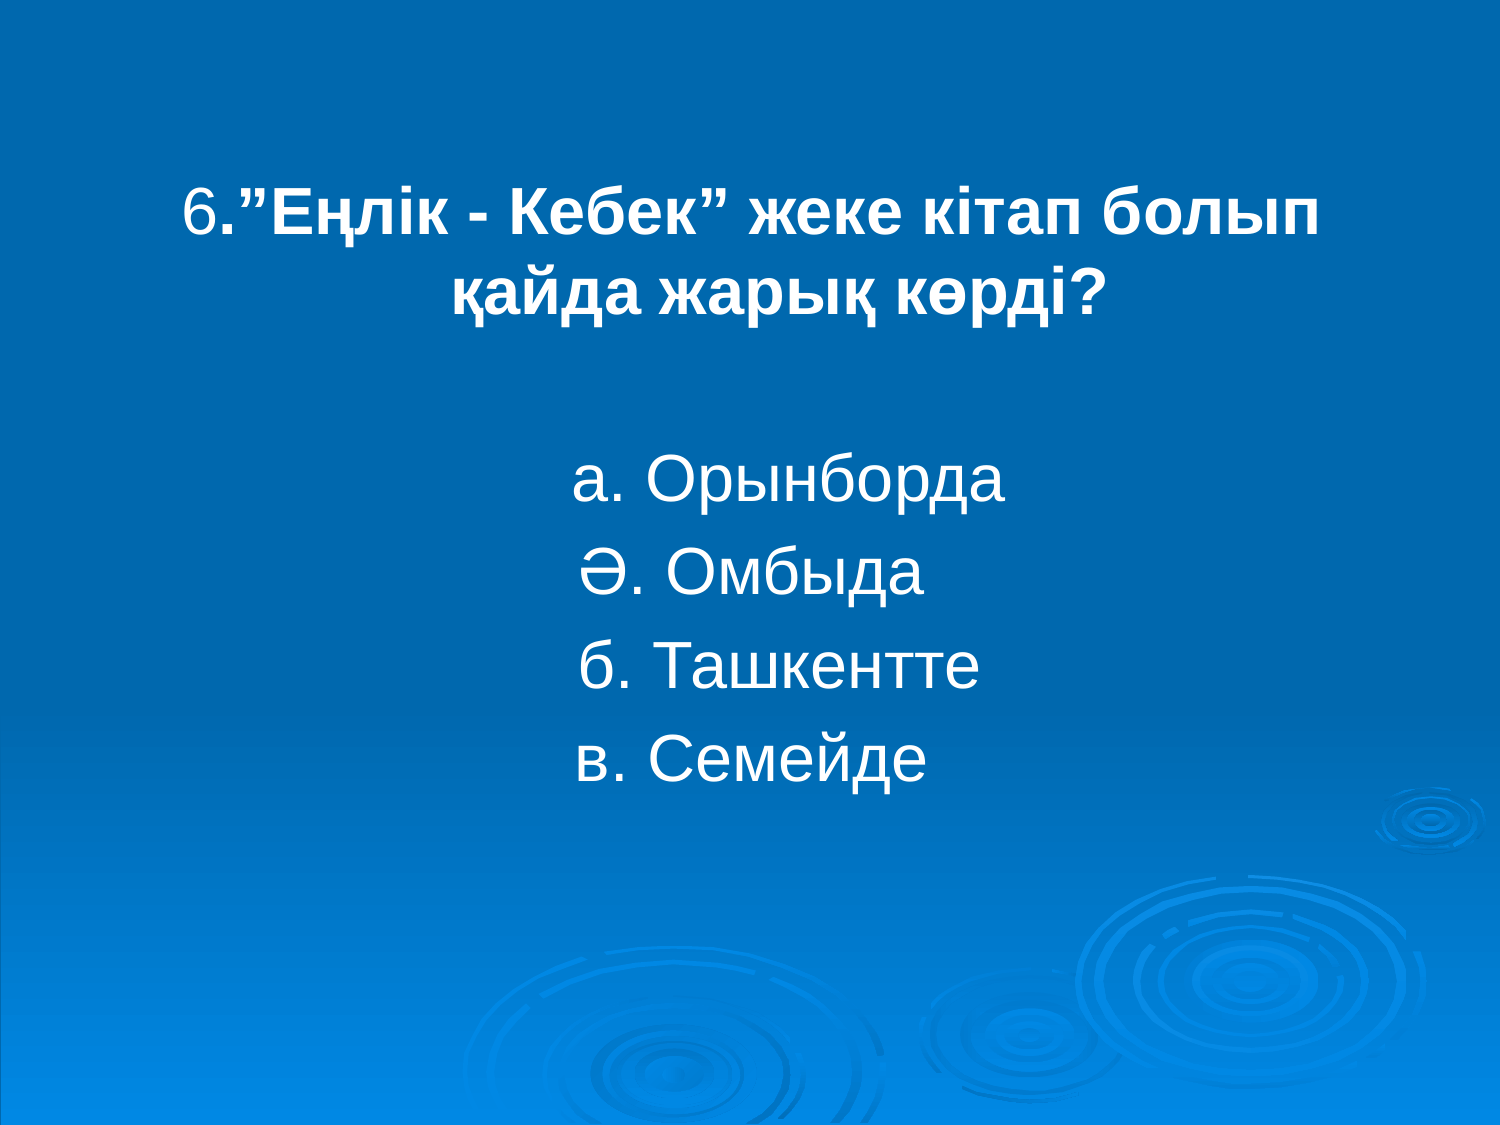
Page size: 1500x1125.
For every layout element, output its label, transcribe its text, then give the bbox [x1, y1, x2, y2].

list 6.”Еңлік - Кебек” жеке кітап болып қайда жарық көрді? а. Орынборда Ә. Омбыда б. Ташкентте в. Семейде [76, 160, 1428, 1006]
